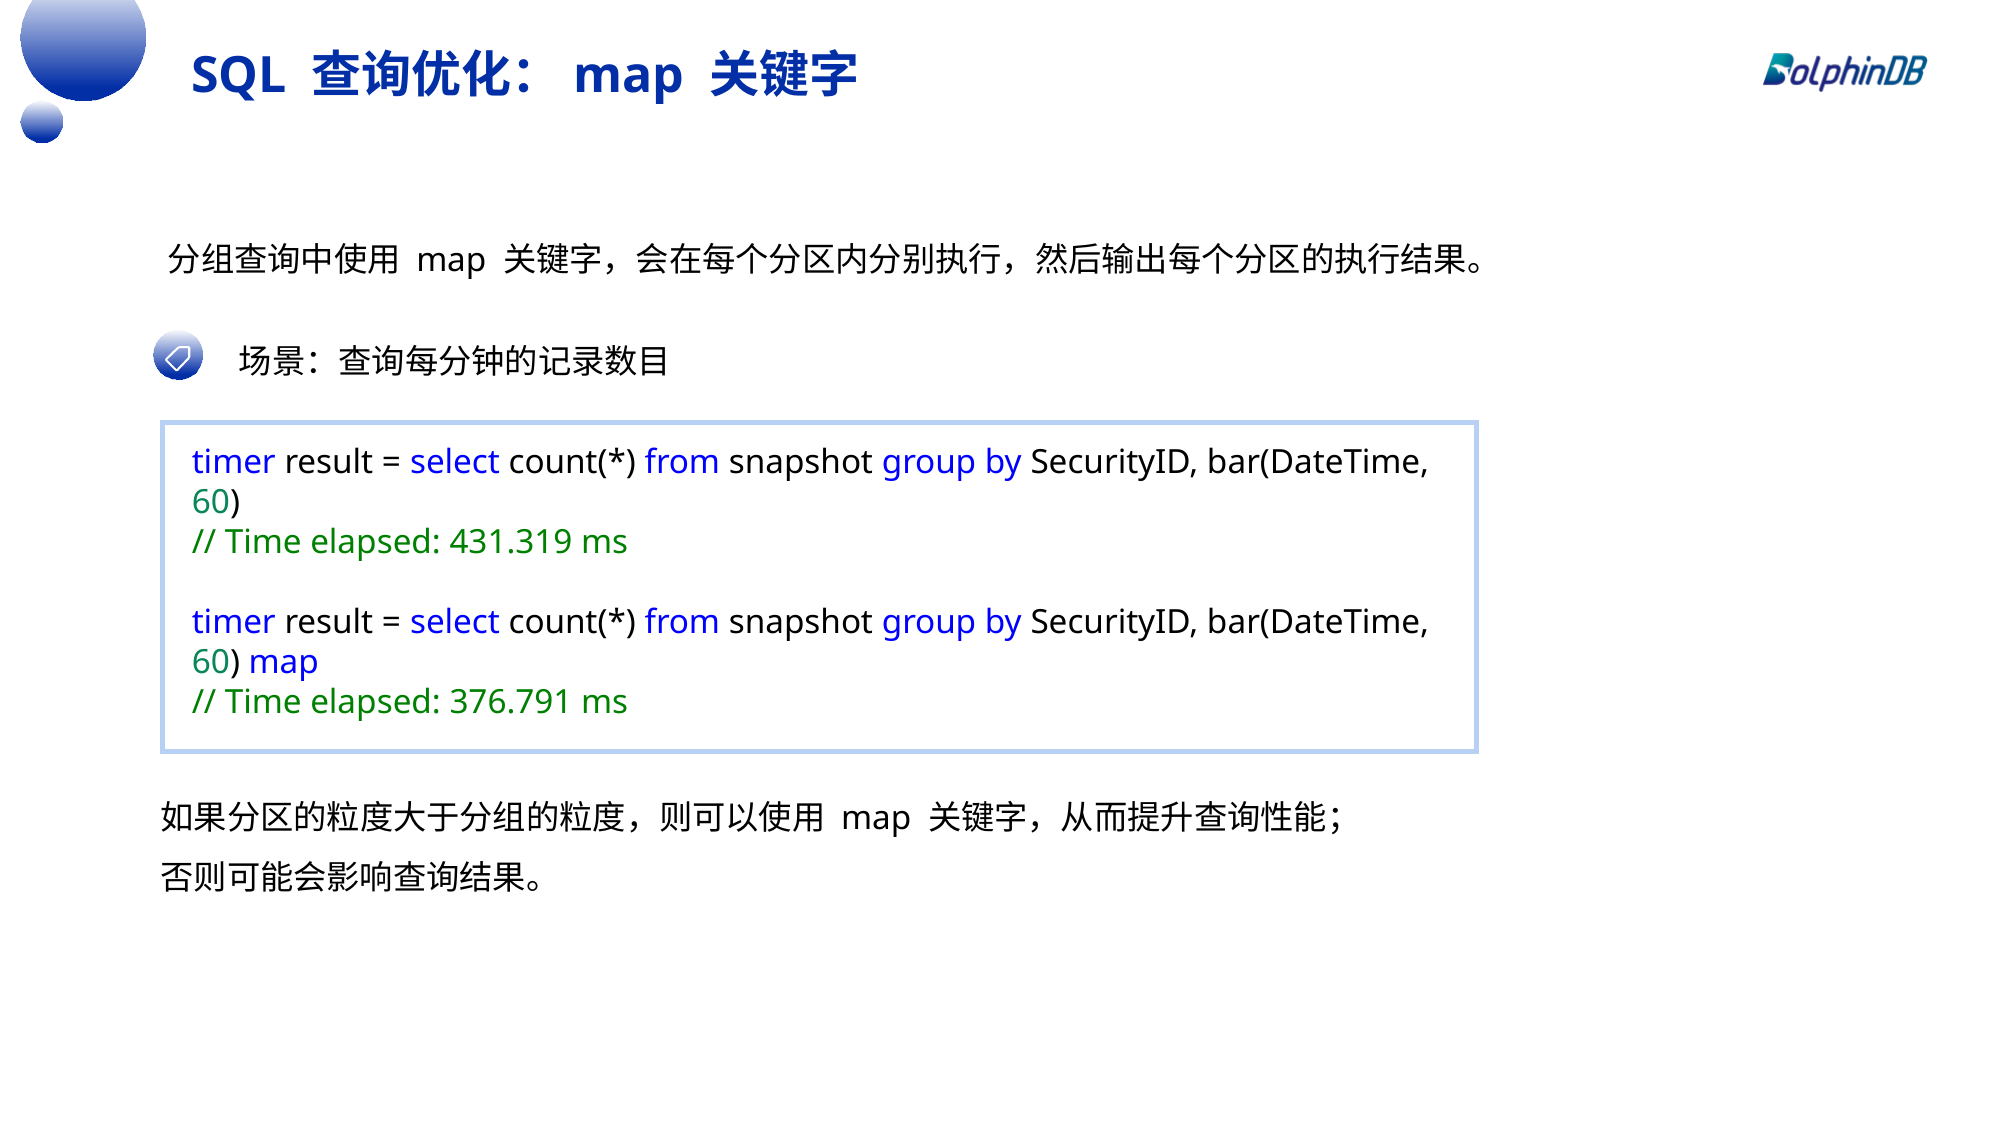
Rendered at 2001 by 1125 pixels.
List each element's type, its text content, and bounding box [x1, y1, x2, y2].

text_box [153, 329, 203, 380]
text_box [19, 0, 147, 102]
text_box 如果分区的粒度大于分组的粒度，则可以使用 map 关键字，从而提升查询性能； 否则可能会影响查询结果。 [145, 769, 1725, 904]
text_box [19, 99, 64, 144]
text_box SQL 查询优化：map 关键字 [163, 35, 1545, 110]
picture [1755, 47, 1929, 93]
text_box 分组查询中使用 map 关键字，会在每个分区内分别执行，然后输出每个分区的执行结果。 [153, 211, 1587, 286]
text_box 场景：查询每分钟的记录数目 [223, 312, 1475, 388]
text_box timer result = select count(*) from snapshot group by SecurityID, bar(DateTime, 60) // Time elapsed: 431.319 ms timer result = select count(*) from snapshot group by SecurityID, bar(DateTime, 60) map // Time elapsed: 376.791 ms [161, 422, 1477, 752]
